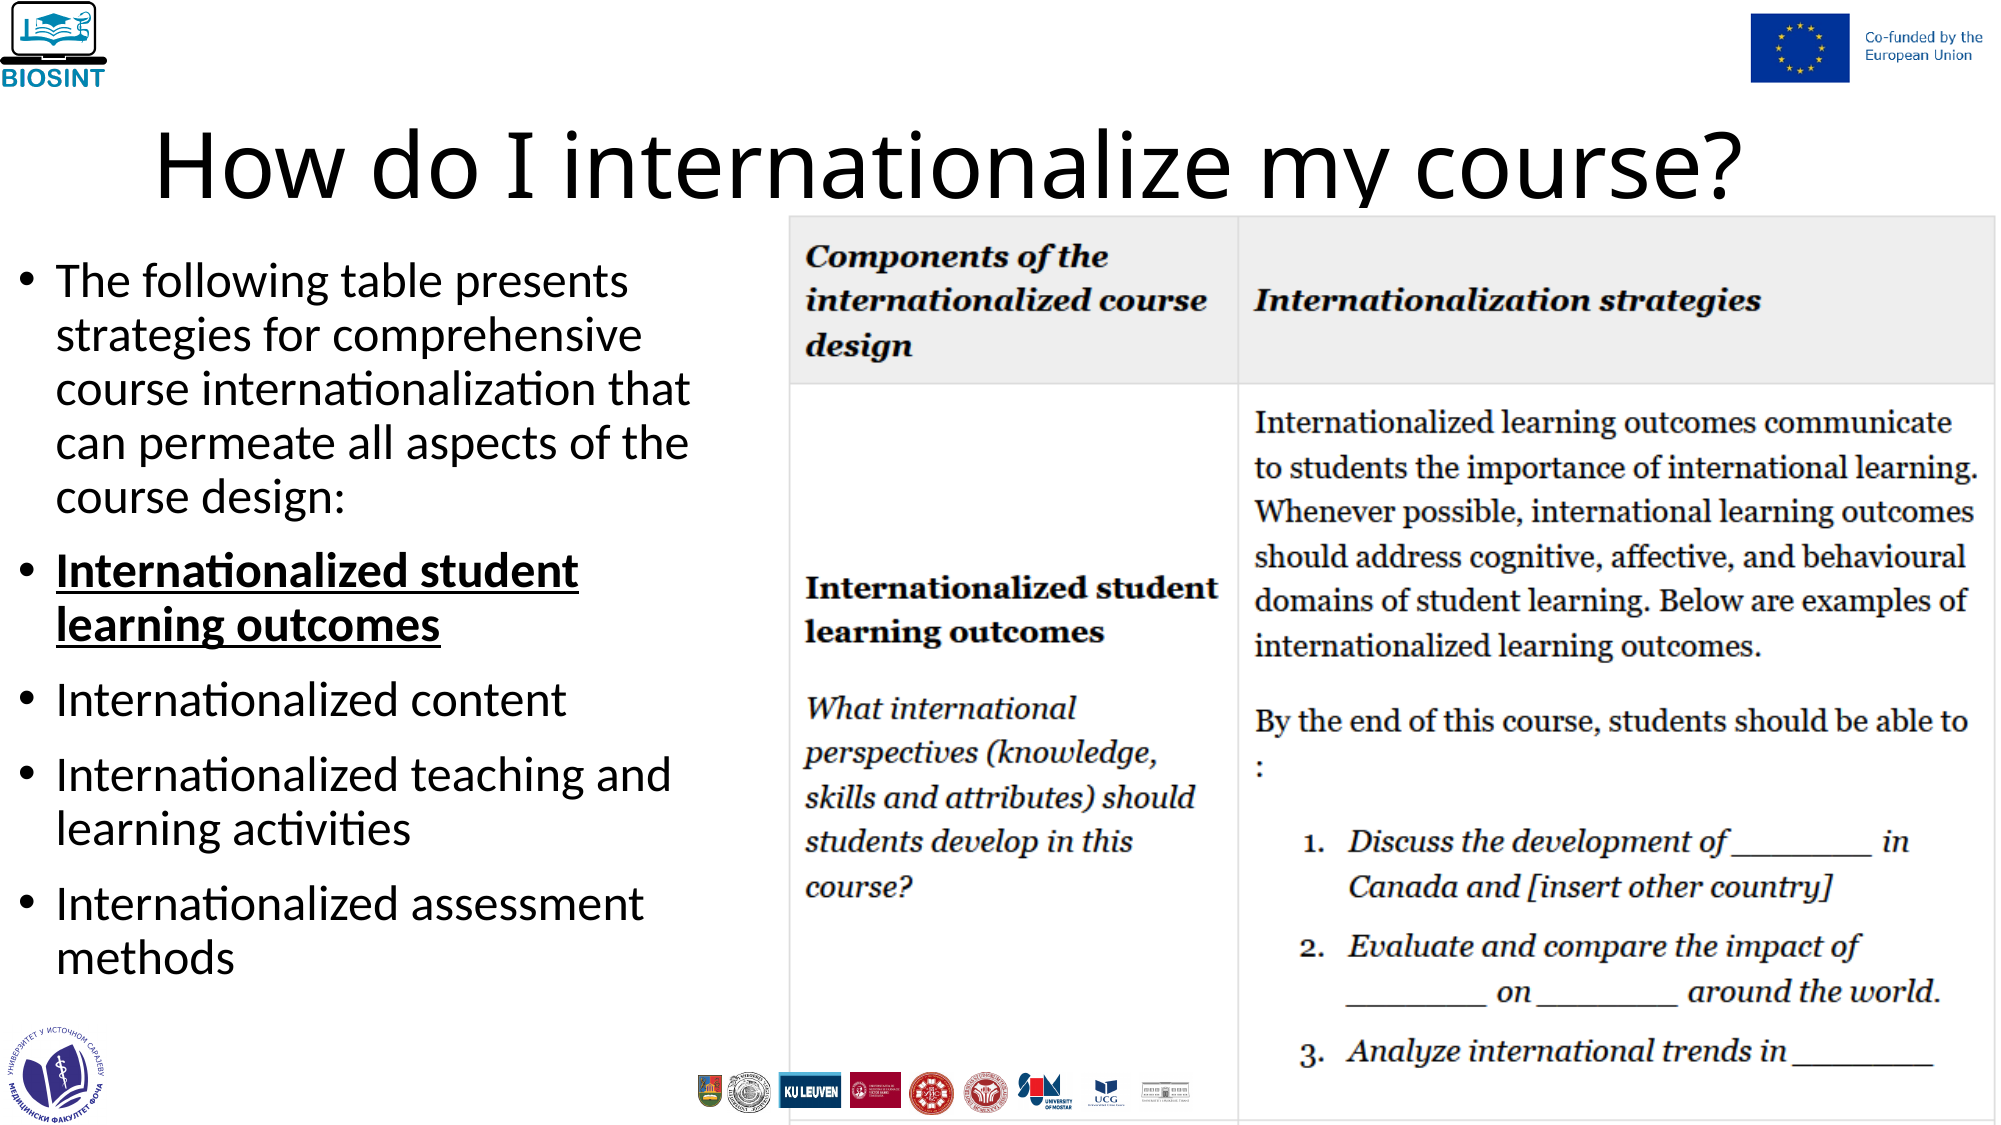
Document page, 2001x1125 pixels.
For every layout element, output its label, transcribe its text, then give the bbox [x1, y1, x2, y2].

picture [77, 79, 83, 87]
picture [0, 1, 107, 87]
title How do I internationalize my course? [137, 59, 1863, 278]
picture [1746, 1, 2000, 90]
list The following table presents strategies for comprehensive course internationalization that can permeate all aspects of the course design: Internationalized student learning outcomes Internationalized content Internationalized teaching and learning activities Internationalized assessment methods [3, 246, 748, 1125]
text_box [698, 1072, 1196, 1125]
picture [786, 208, 2000, 1125]
picture [32, 72, 40, 83]
picture [3, 1024, 107, 1125]
